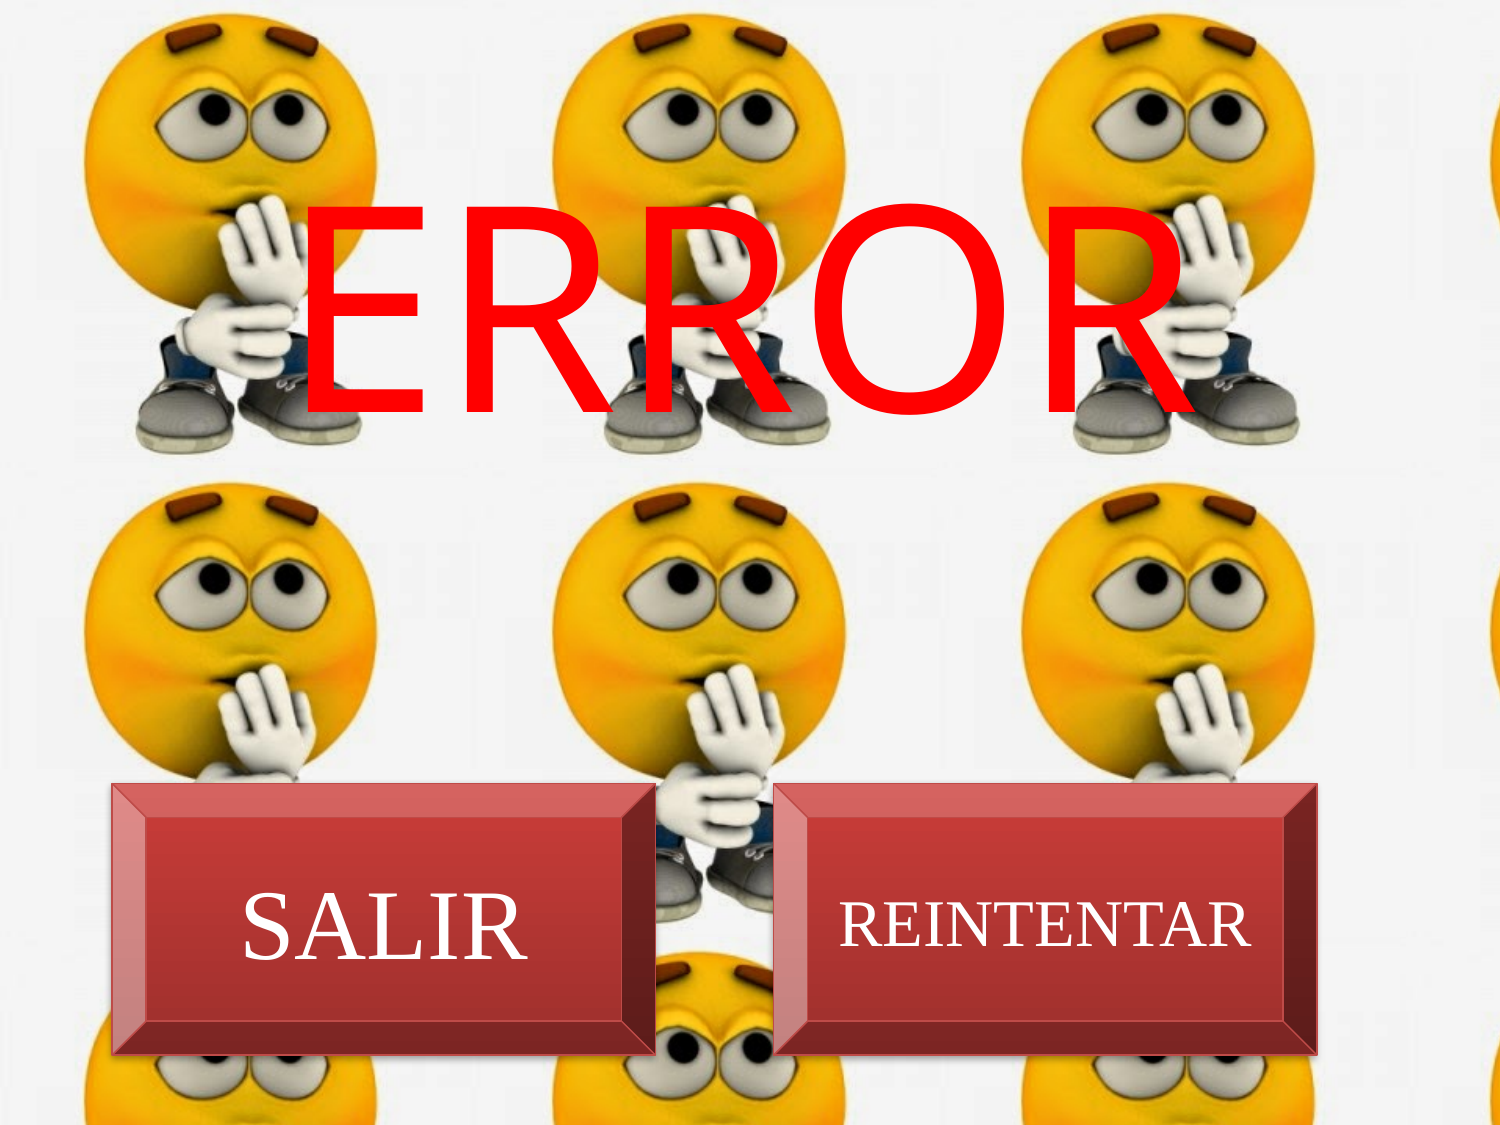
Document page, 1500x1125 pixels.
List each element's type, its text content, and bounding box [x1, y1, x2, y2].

text_box SALIR [111, 782, 657, 1056]
text_box ERROR [265, 117, 1424, 478]
picture [0, 0, 1500, 1125]
text_box REINTENTAR [773, 782, 1318, 1056]
